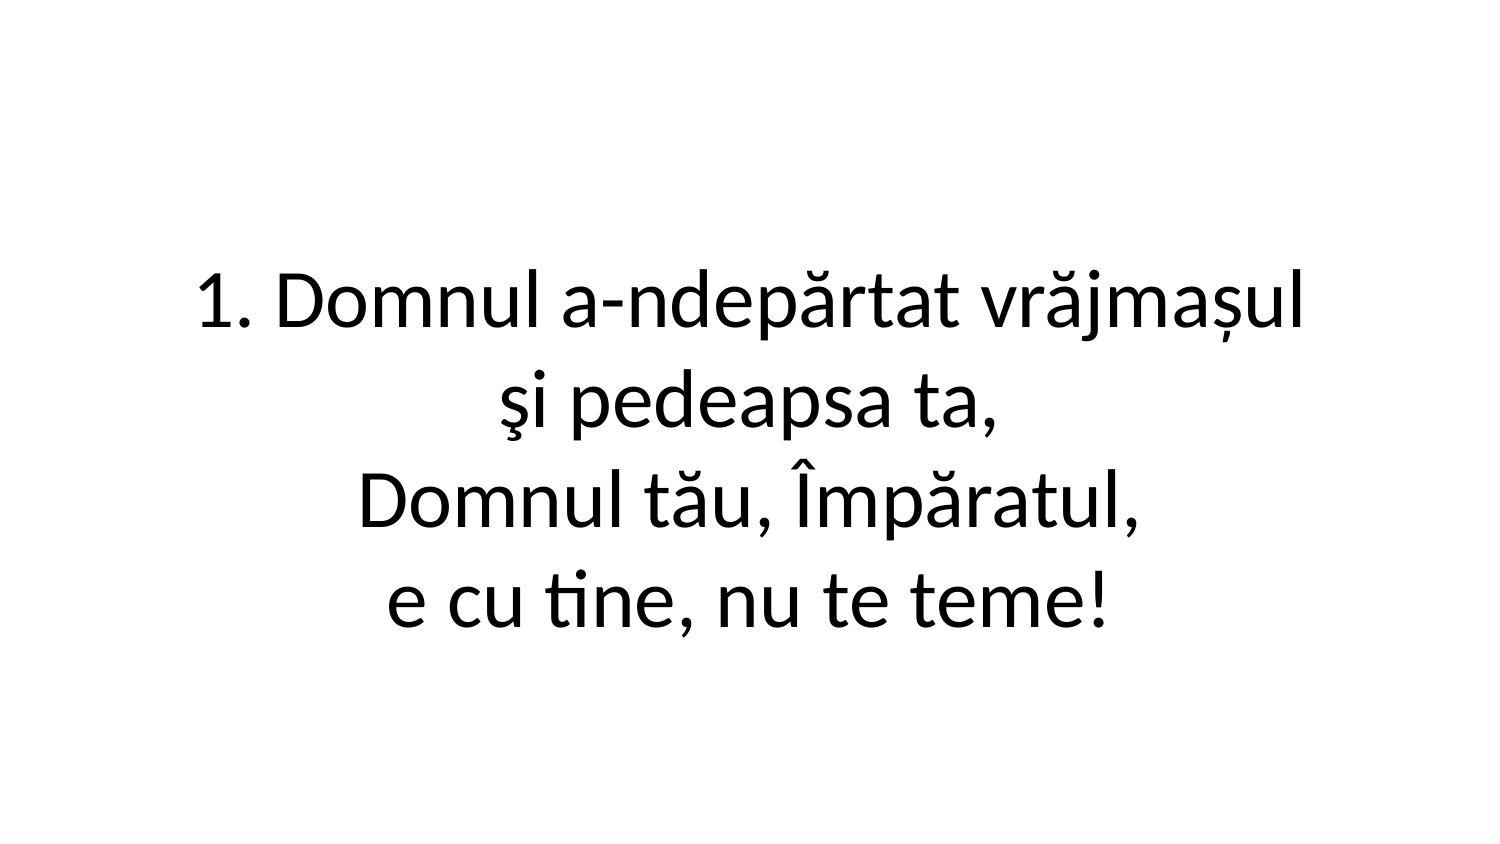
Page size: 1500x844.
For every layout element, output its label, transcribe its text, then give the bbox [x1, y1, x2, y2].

text_box 1. Domnul a-ndepărtat vrăjmașul şi pedeapsa ta, Domnul tău, Împăratul, e cu tine, nu te teme! [177, 192, 1323, 652]
